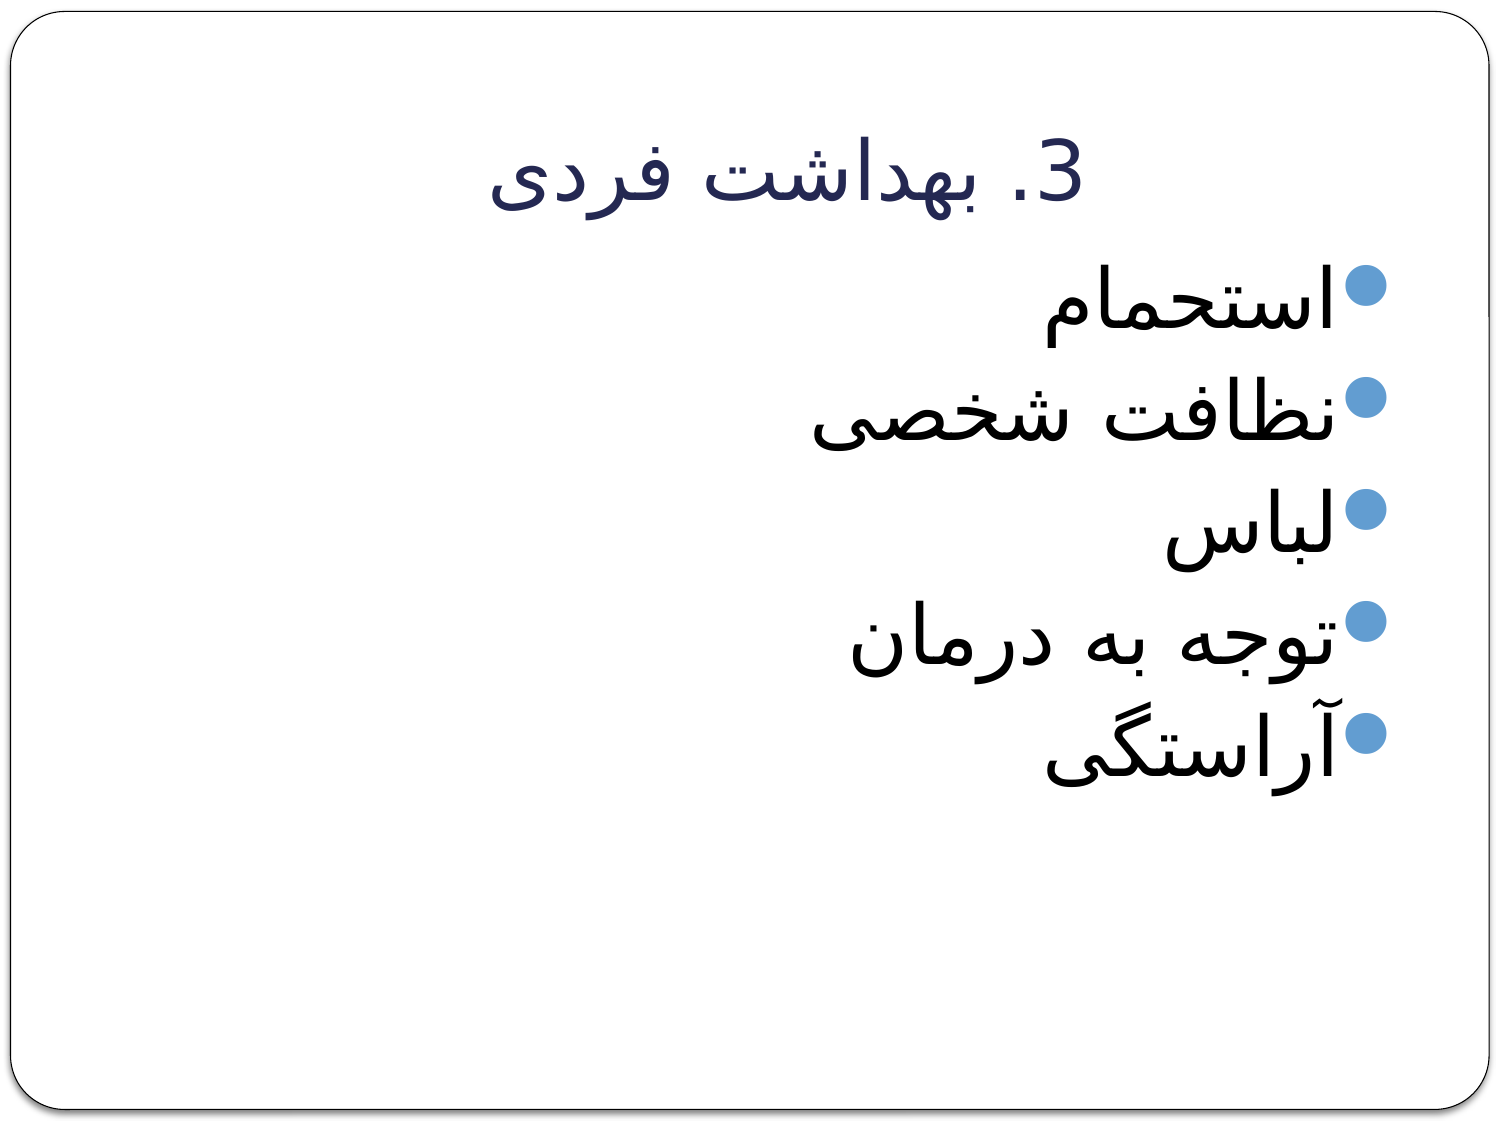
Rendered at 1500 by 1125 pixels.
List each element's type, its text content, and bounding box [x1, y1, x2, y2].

list استحمام نظافت شخصی لباس توجه به درمان آراستگی [150, 237, 1425, 988]
title 3. بهداشت فردی [150, 45, 1425, 233]
